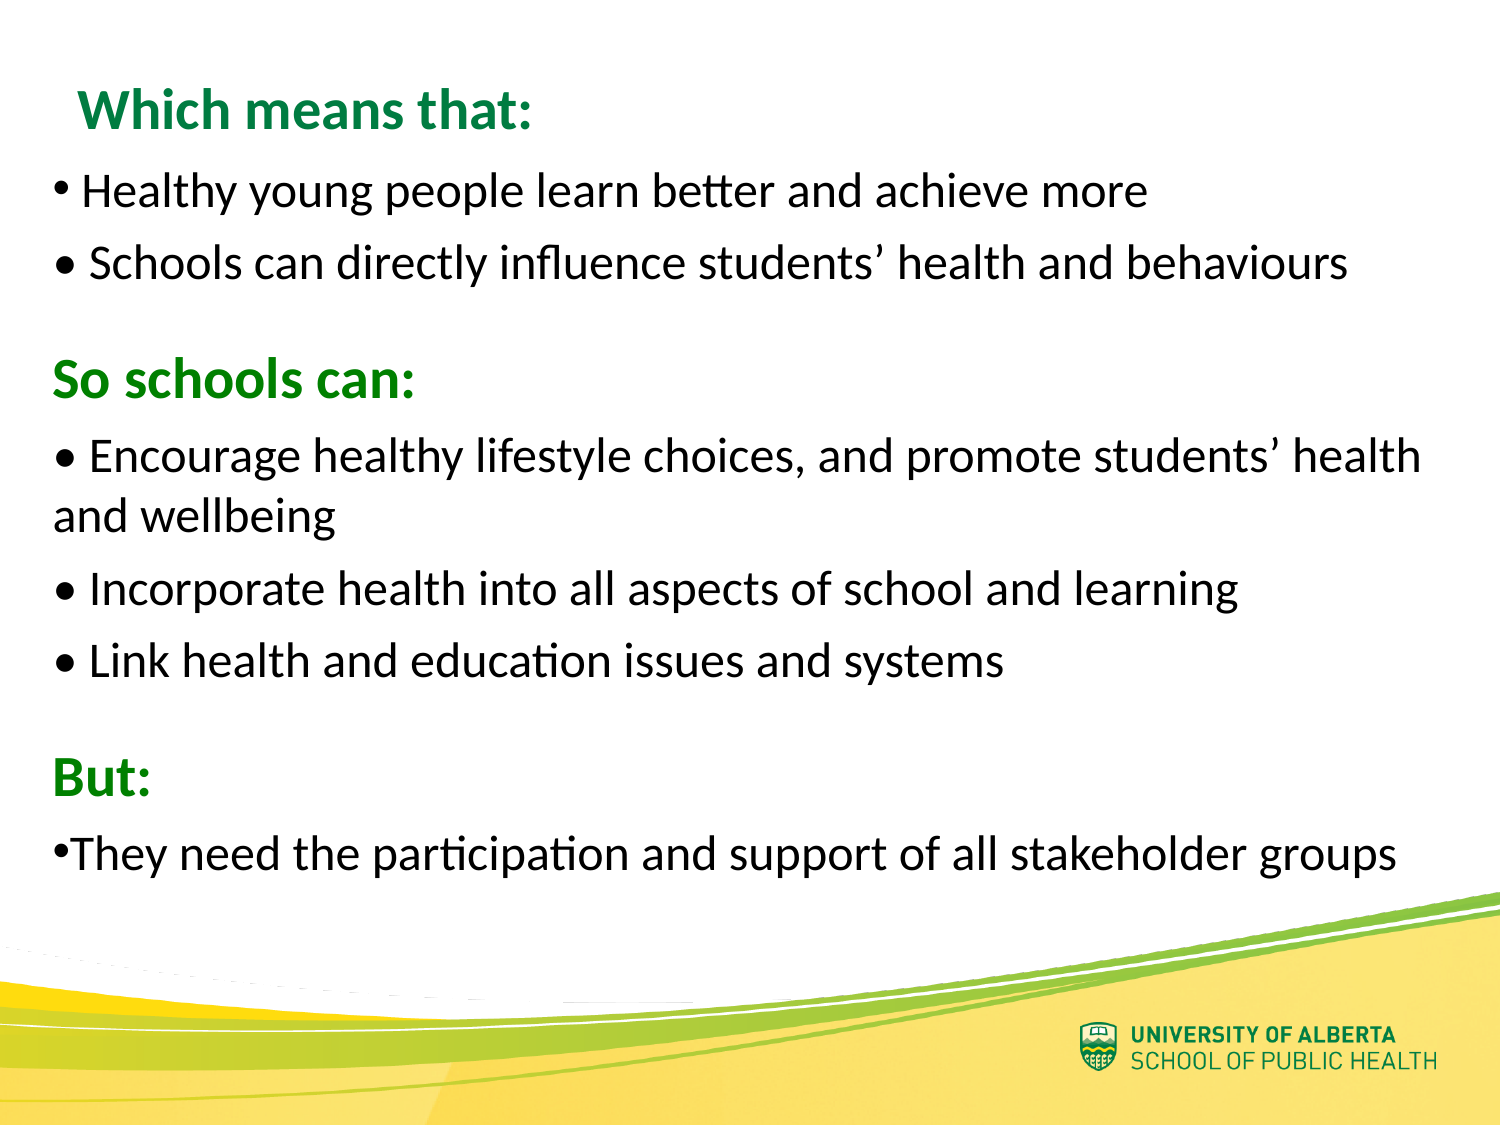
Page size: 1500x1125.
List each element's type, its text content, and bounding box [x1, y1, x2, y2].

picture [0, 842, 1500, 1125]
title Which means that: [62, 62, 563, 150]
list Healthy young people learn better and achieve more • Schools can directly influence students’ health and behaviours So schools can: • Encourage healthy lifestyle choices, and promote students’ health and wellbeing • Incorporate health into all aspects of school and learning • Link health and education issues and systems But: They need the participation and support of all stakeholder groups [37, 149, 1475, 1013]
